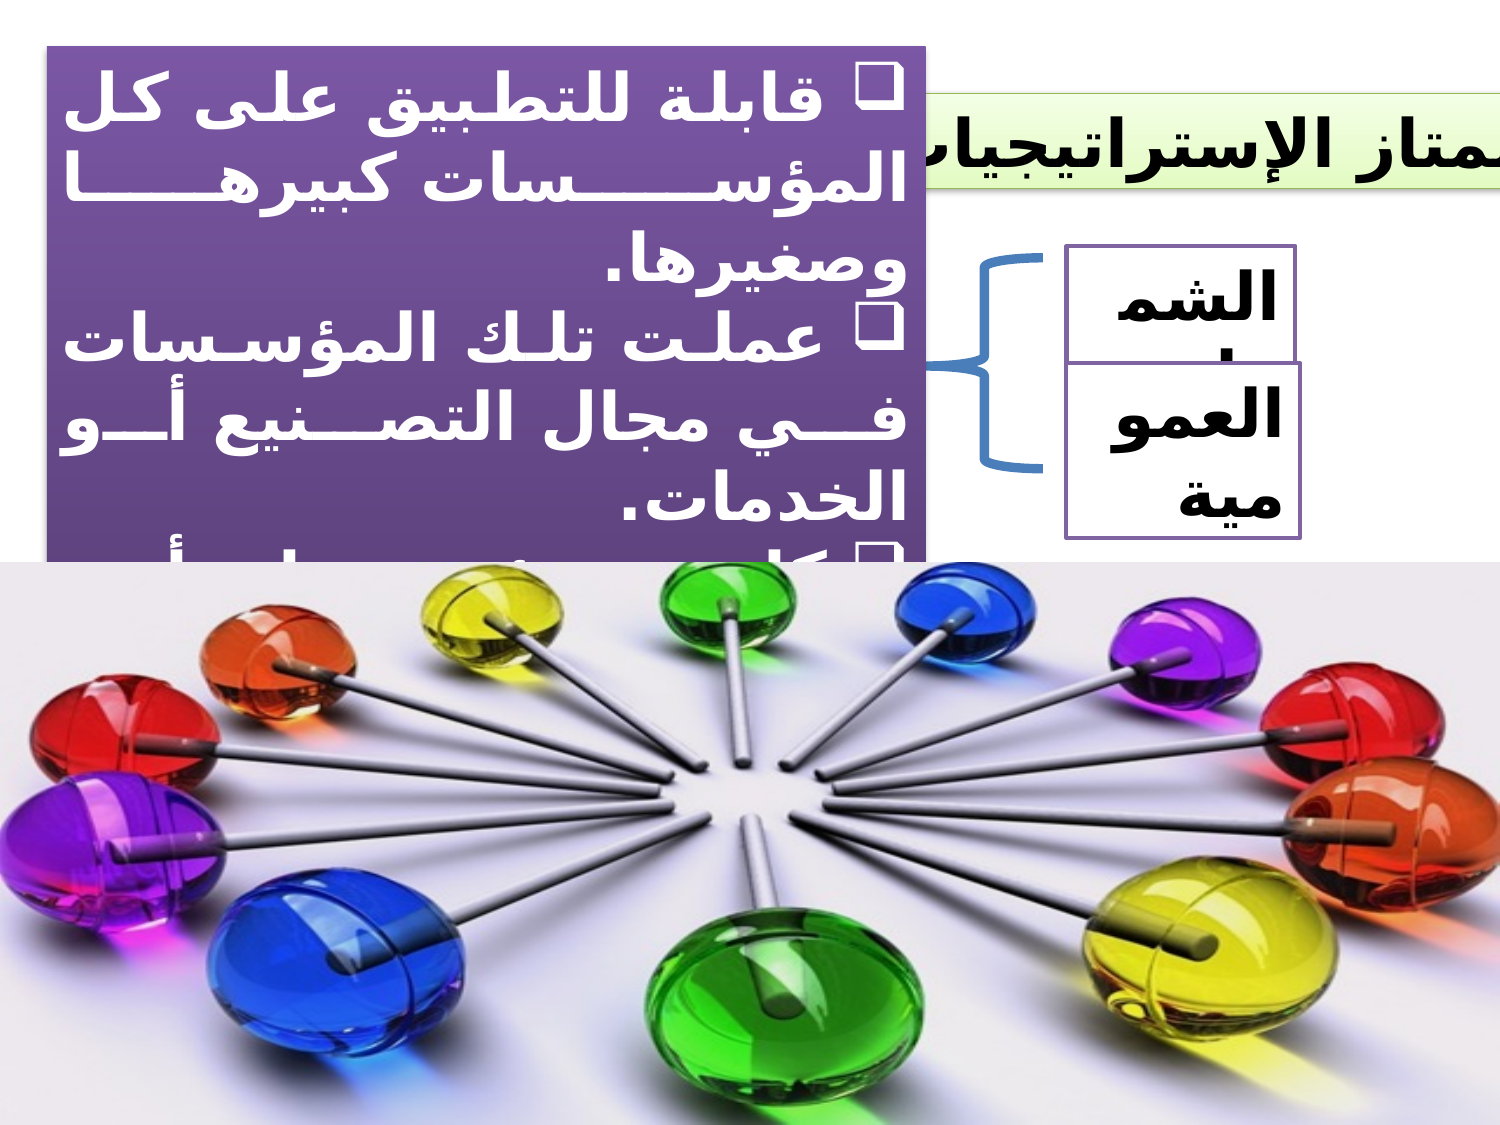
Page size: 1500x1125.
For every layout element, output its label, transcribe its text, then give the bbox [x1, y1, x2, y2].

text_box تمتاز الإستراتيجيات [931, 93, 1500, 189]
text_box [925, 245, 1301, 469]
list قابلة للتطبيق على كل المؤسسات كبيرها وصغيرها. عملت تلك المؤسسات في مجال التصنيع أو الخدمات. كانت مؤسسات أو منظمات هادفة لتحقيق الأرباح أم لا. [46, 46, 926, 560]
picture [0, 562, 1500, 1125]
